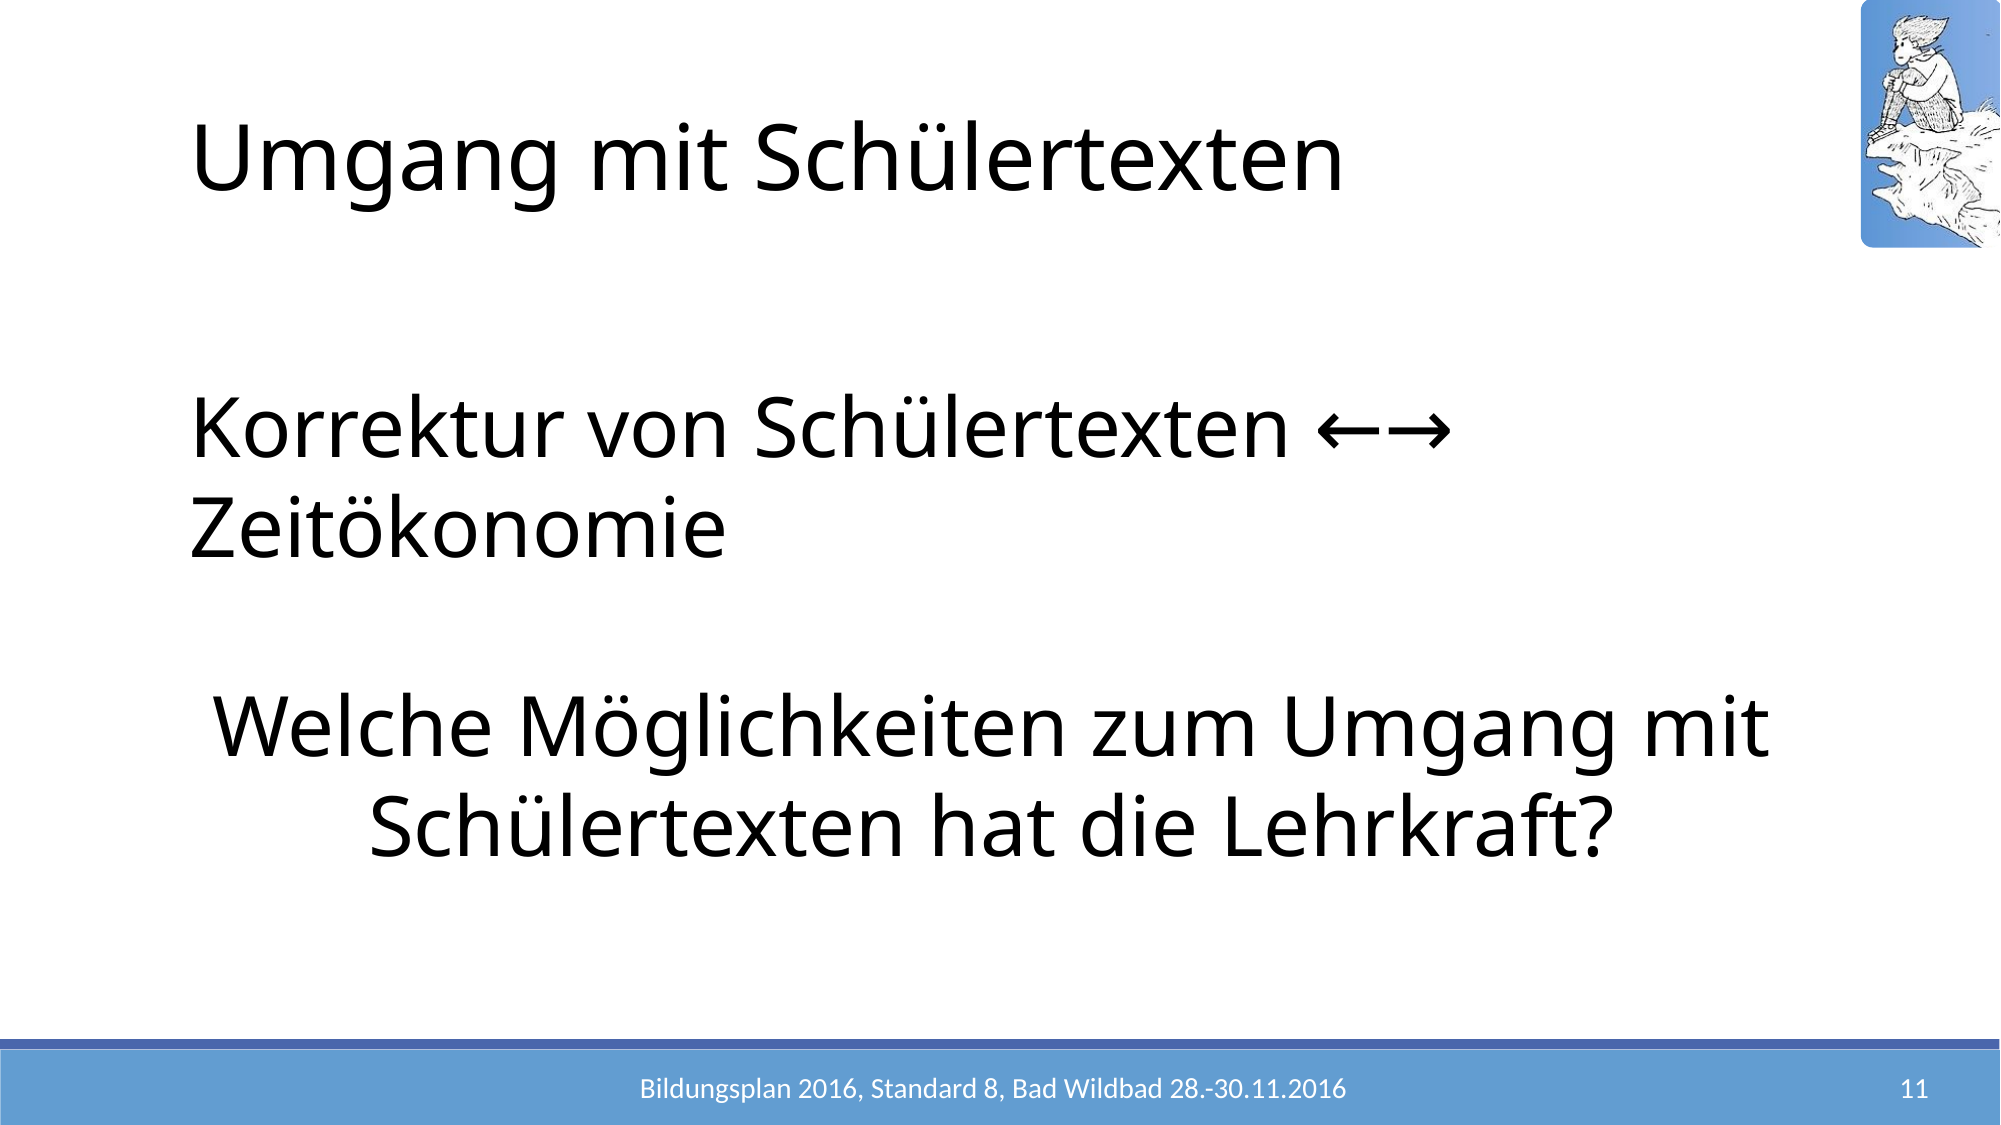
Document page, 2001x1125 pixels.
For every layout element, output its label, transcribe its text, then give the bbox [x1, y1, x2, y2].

text_box Umgang mit Schülertexten [175, 91, 1934, 217]
text_box Korrektur von Schülertexten ←→ Zeitökonomie Welche Möglichkeiten zum Umgang mit Schülertexten hat die Lehrkraft? [175, 366, 1810, 881]
picture [1860, 0, 2001, 248]
